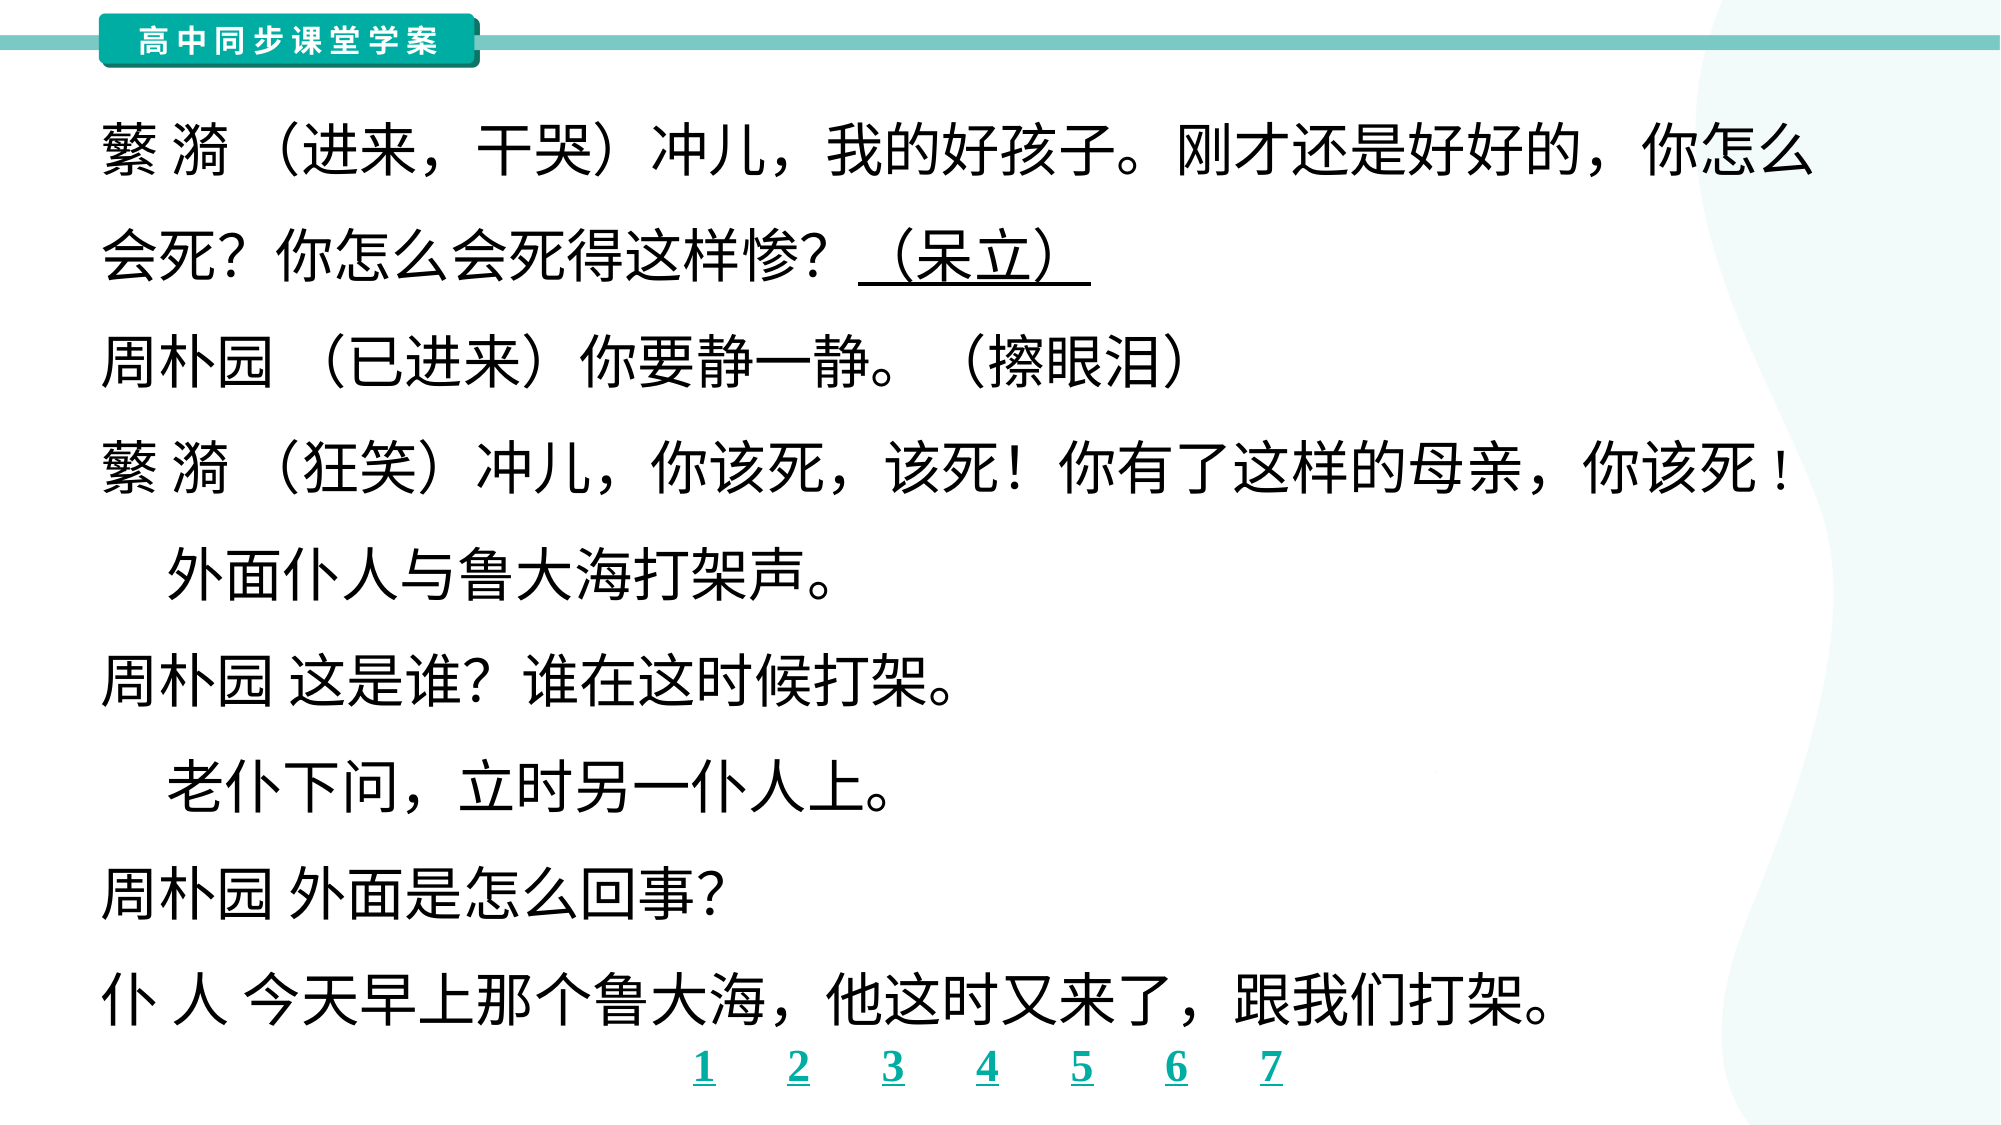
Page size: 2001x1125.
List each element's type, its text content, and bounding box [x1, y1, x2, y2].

text_box 蘩 漪 （进来，干哭）冲儿，我的好孩子。刚才还是好好的，你怎么 会死？你怎么会死得这样惨？（呆立） 周朴园 （已进来）你要静一静。（擦眼泪） 蘩 漪 （狂笑）冲儿，你该死，该死！你有了这样的母亲，你该死! 外面仆人与鲁大海打架声。 周朴园 这是谁？谁在这时候打架。 老仆下问，立时另一仆人上。 周朴园 外面是怎么回事？ 仆 人 今天早上那个鲁大海，他这时又来了，跟我们打架。 [100, 76, 1899, 1033]
picture [0, 0, 2000, 1125]
